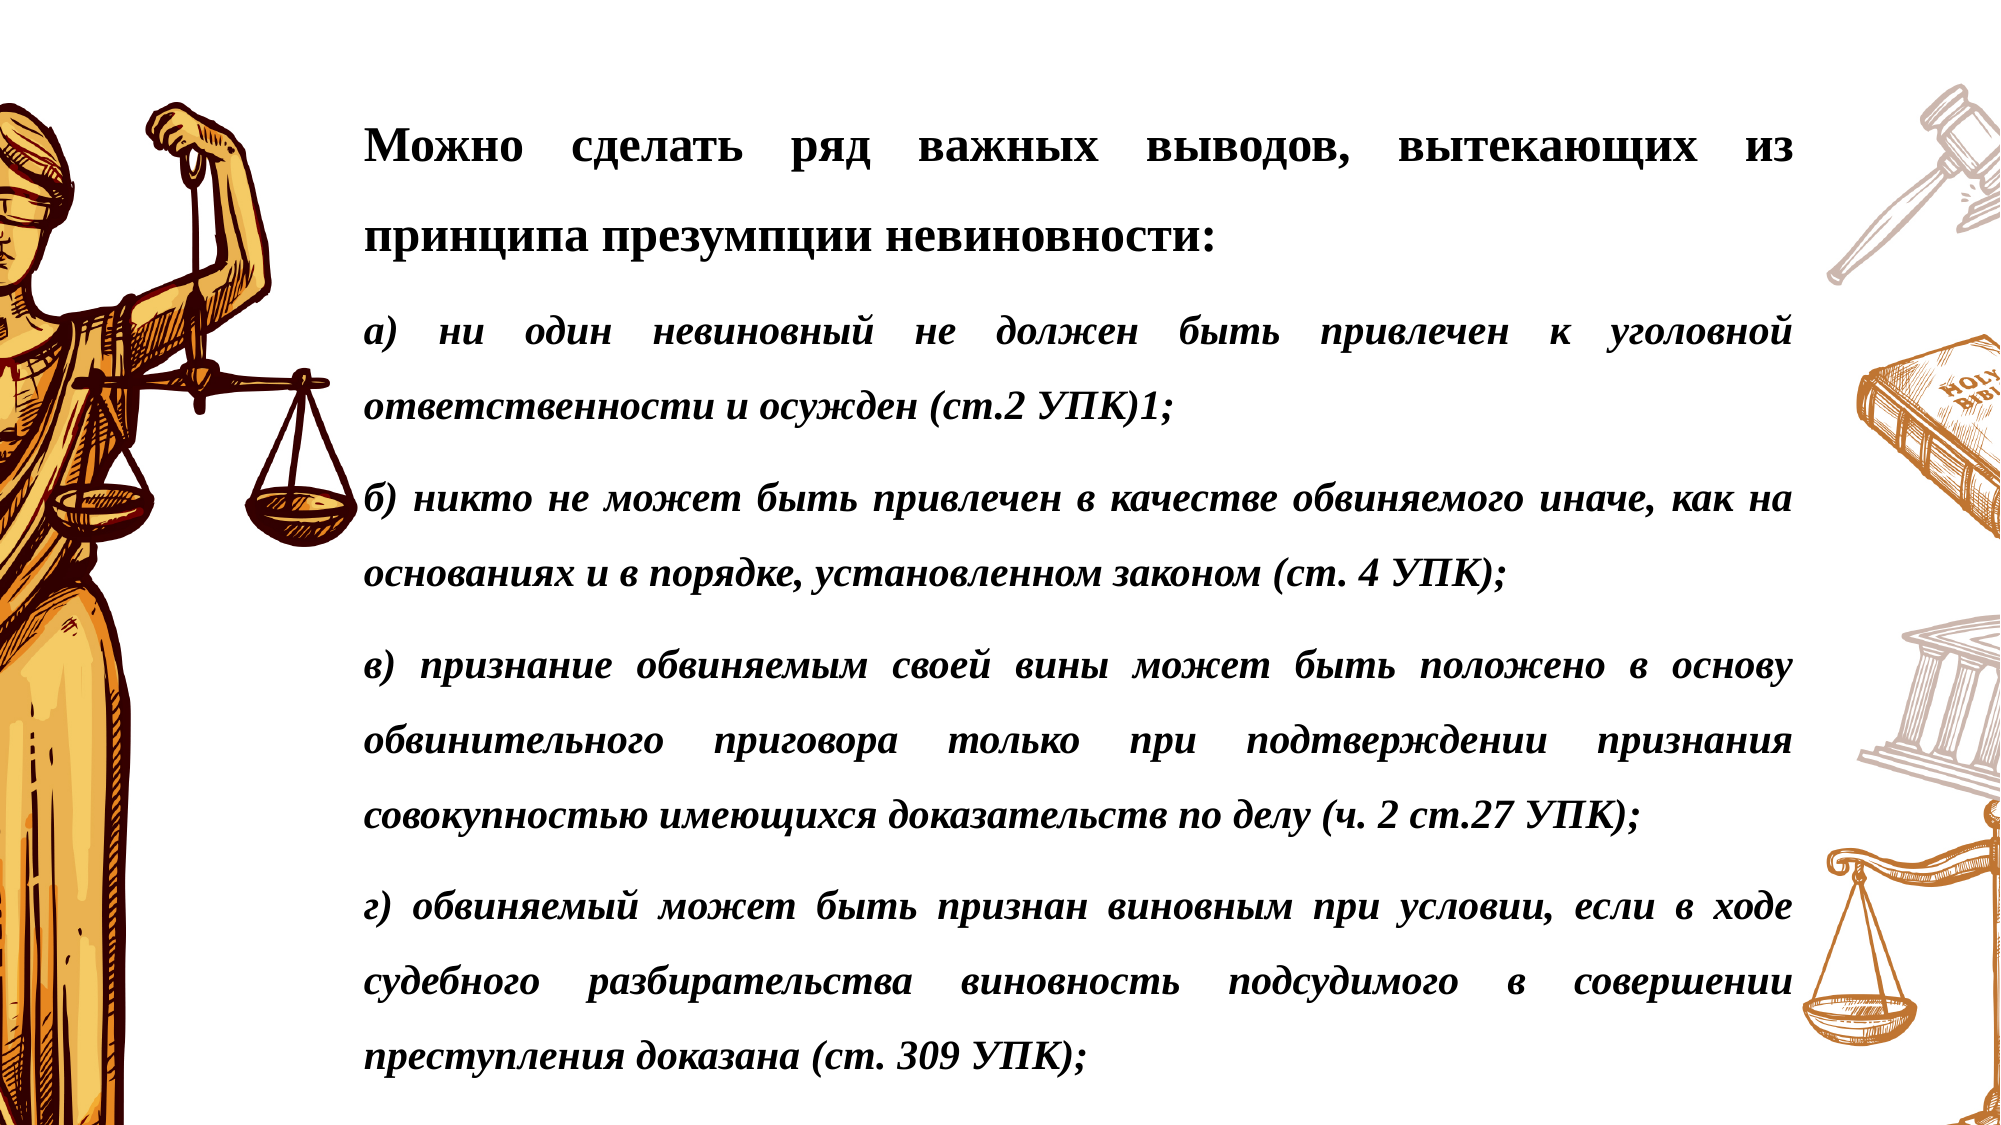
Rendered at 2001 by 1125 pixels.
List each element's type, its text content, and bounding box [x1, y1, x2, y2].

picture [0, 1, 2000, 1125]
text_box Можно сделать ряд важных выводов, вытекающих из принципа презумпции невиновности: а) ни один невиновный не должен быть привлечен к уголовной ответственности и осужден (ст.2 УПК)1; б) никто не может быть привлечен в качестве обвиняемого иначе, как на основаниях и в порядке, установленном законом (ст. 4 УПК); в) признание обвиняемым своей вины может быть положено в основу обвинительного приговора только при подтверждении признания совокупностью имеющихся доказательств по делу (ч. 2 ст.27 УПК); г) обвиняемый может быть признан виновным при условии, если в ходе судебного разбирательства виновность подсудимого в совершении преступления доказана (ст. 309 УПК); [348, 74, 1809, 1086]
